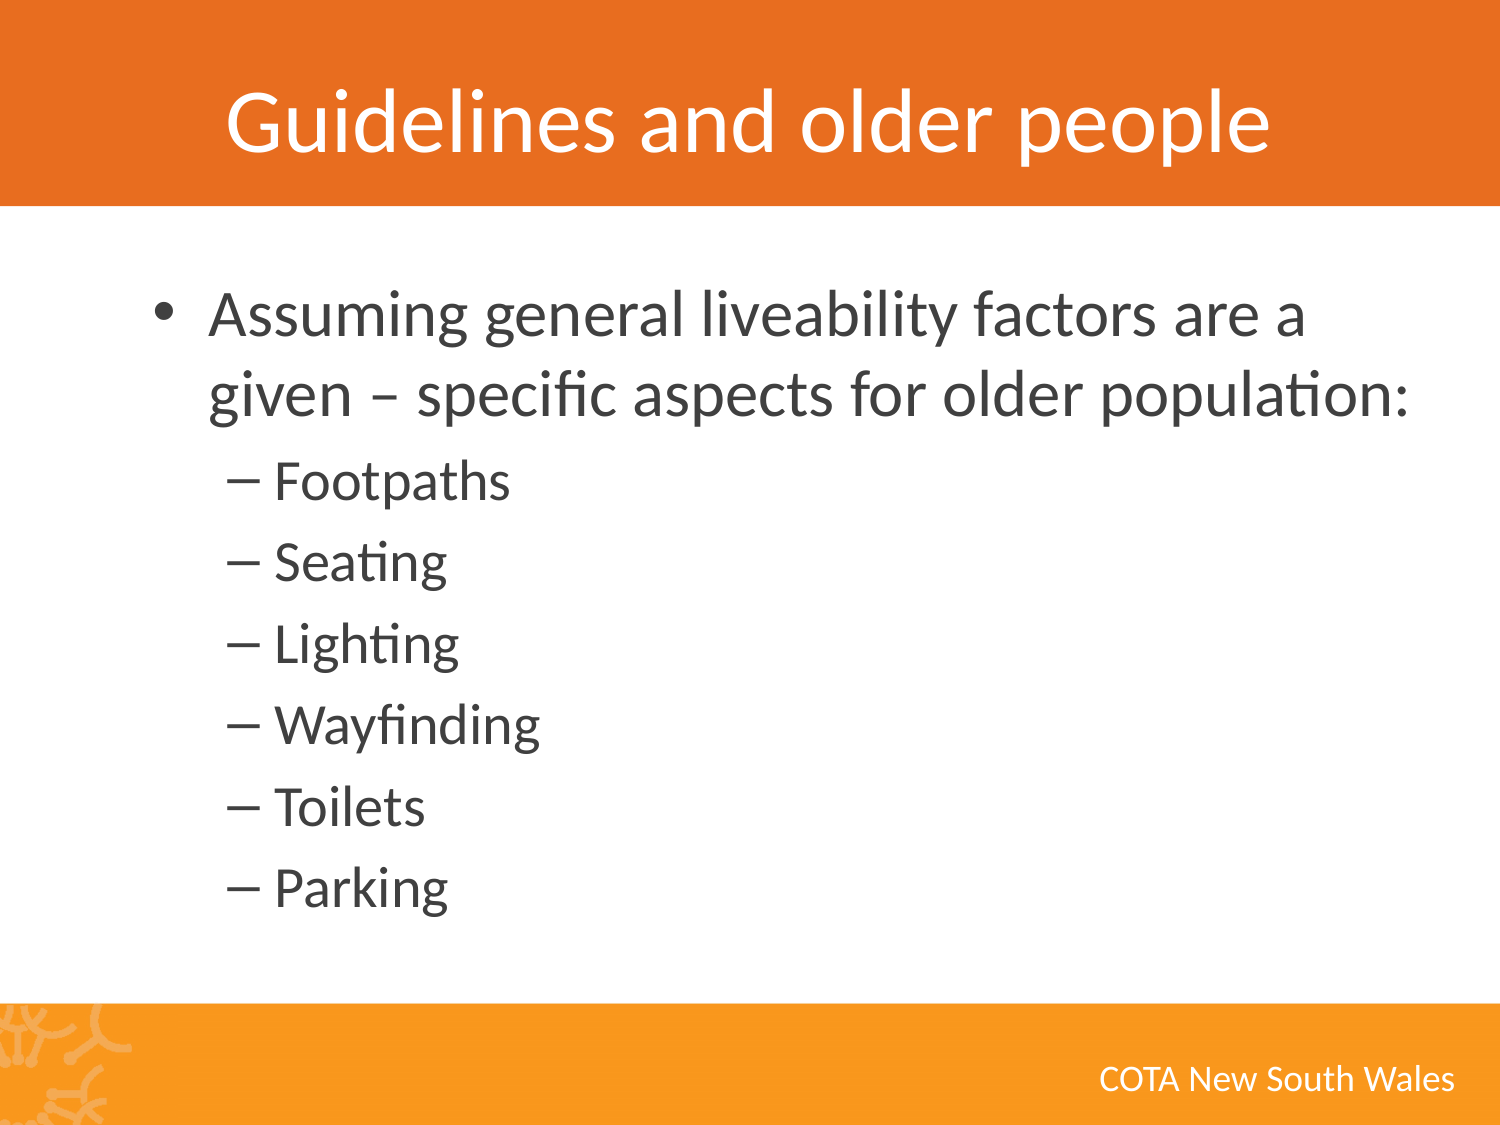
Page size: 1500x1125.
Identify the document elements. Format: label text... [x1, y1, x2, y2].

picture [0, 1002, 1500, 1125]
list Assuming general liveability factors are a given – specific aspects for older population: Footpaths Seating Lighting Wayfinding Toilets Parking [137, 262, 1463, 997]
title Guidelines and older people [0, 0, 1500, 233]
